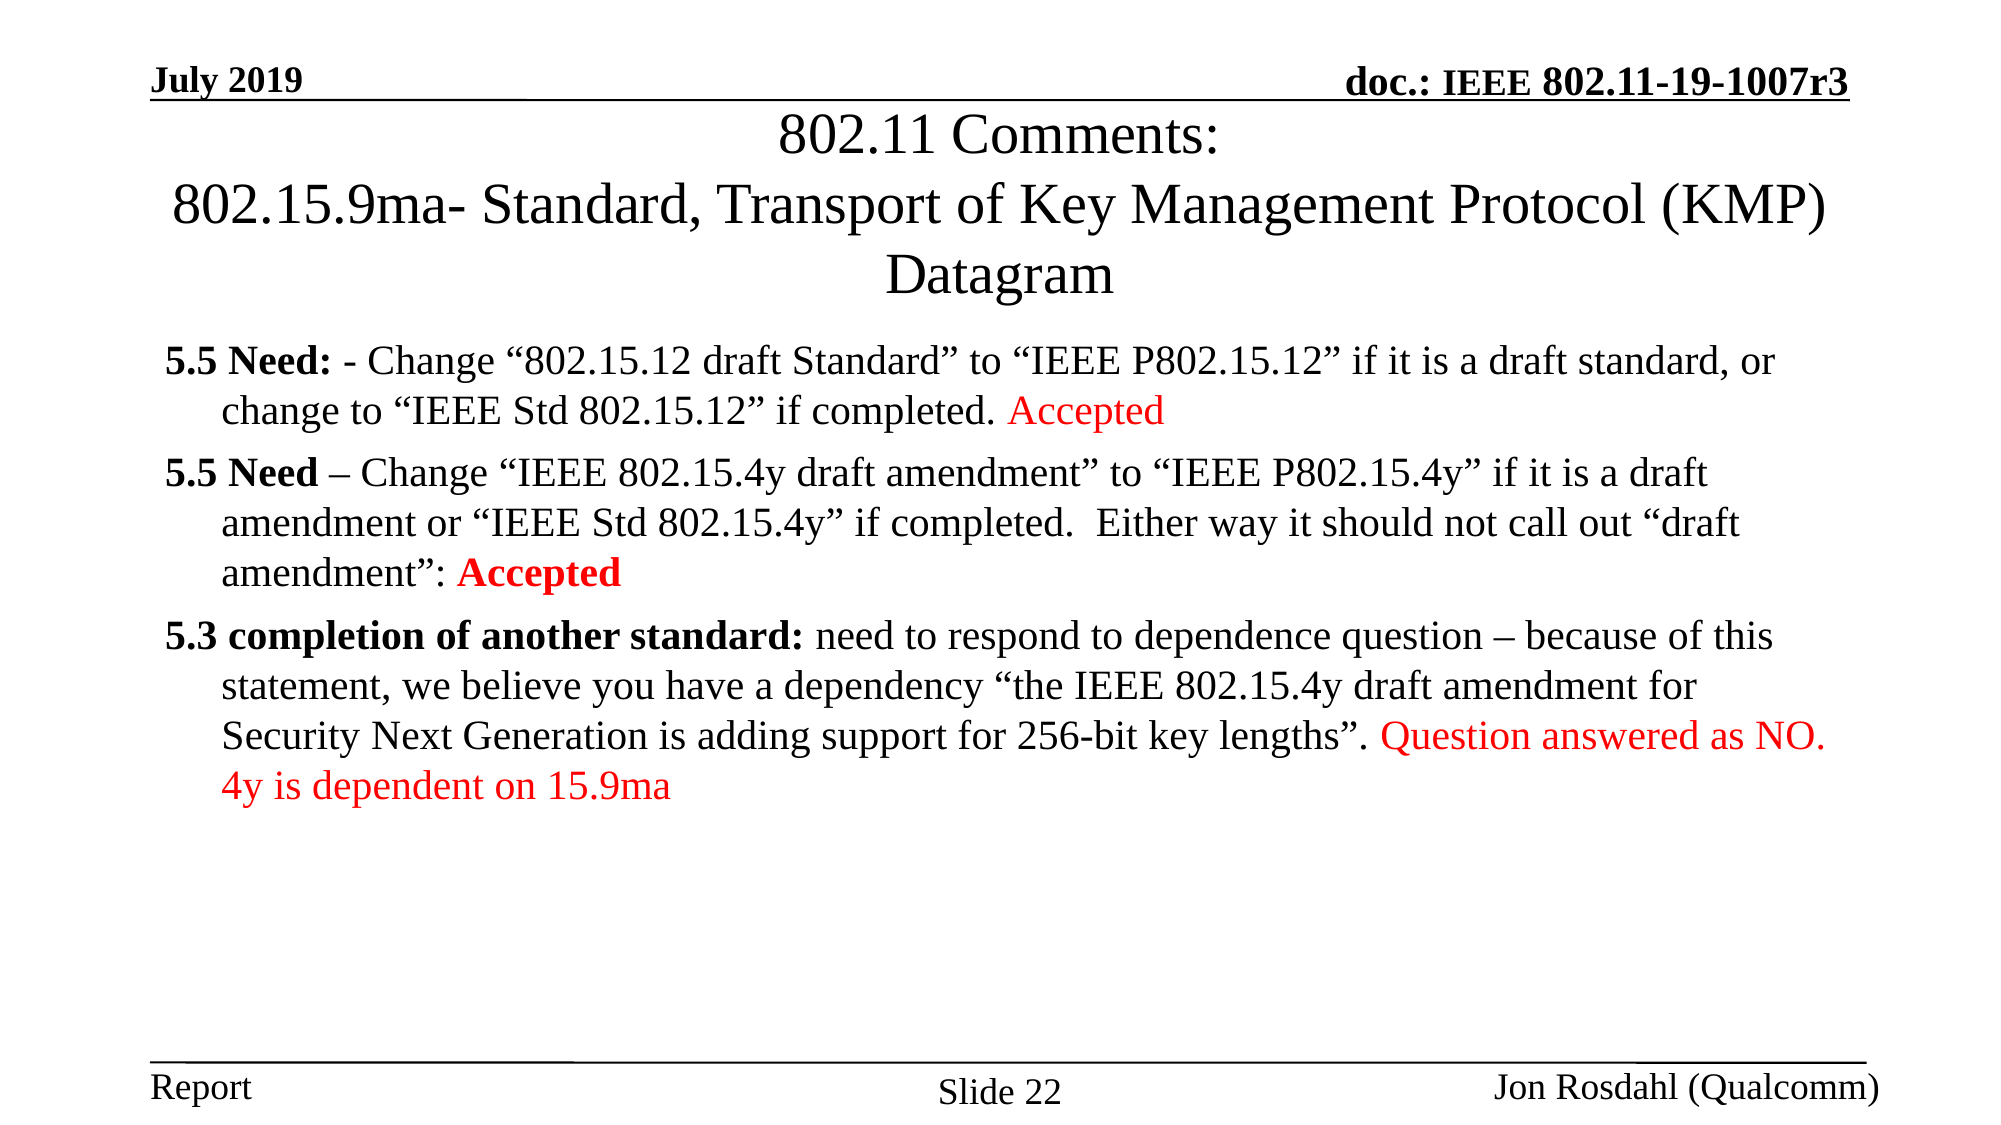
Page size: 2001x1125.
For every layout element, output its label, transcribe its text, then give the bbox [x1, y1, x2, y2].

slide_number Slide 22 [937, 1066, 1063, 1113]
title 802.11 Comments: 802.15.9ma- Standard, Transport of Key Management Protocol (KMP) Datagram [149, 112, 1850, 288]
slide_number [149, 49, 431, 100]
list 5.5 Need: - Change “802.15.12 draft Standard” to “IEEE P802.15.12” if it is a draft standard, or change to “IEEE Std 802.15.12” if completed. Accepted 5.5 Need – Change “IEEE 802.15.4y draft amendment” to “IEEE P802.15.4y” if it is a draft amendment or “IEEE Std 802.15.4y” if completed. Either way it should not call out “draft amendment”: Accepted 5.3 completion of another standard: need to respond to dependence question – because of this statement, we believe you have a dependency “the IEEE 802.15.4y draft amendment for Security Next Generation is adding support for 256-bit key lengths”. Question answered as NO. 4y is dependent on 15.9ma [149, 324, 1850, 1000]
footer Jon Rosdahl (Qualcomm) [1436, 1061, 1881, 1108]
